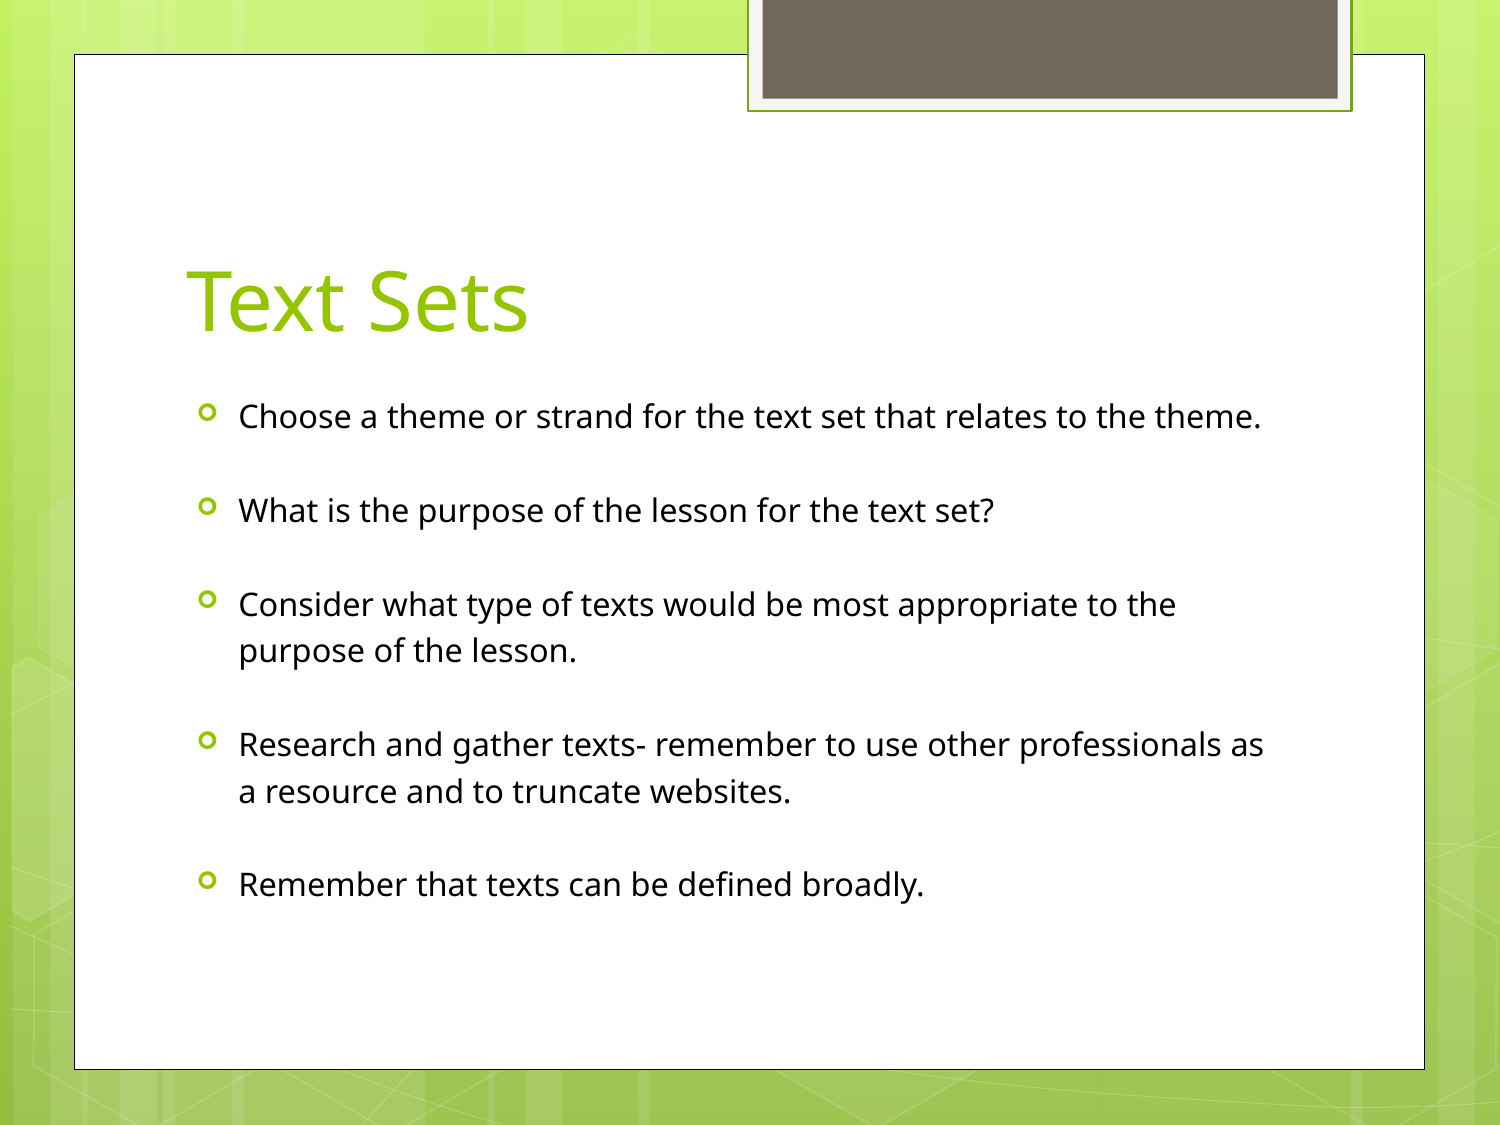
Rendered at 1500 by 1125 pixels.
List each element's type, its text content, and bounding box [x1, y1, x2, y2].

title Text Sets [171, 168, 1324, 357]
list Choose a theme or strand for the text set that relates to the theme. What is the purpose of the lesson for the text set? Consider what type of texts would be most appropriate to the purpose of the lesson. Research and gather texts- remember to use other professionals as a resource and to truncate websites. Remember that texts can be defined broadly. [171, 381, 1283, 957]
